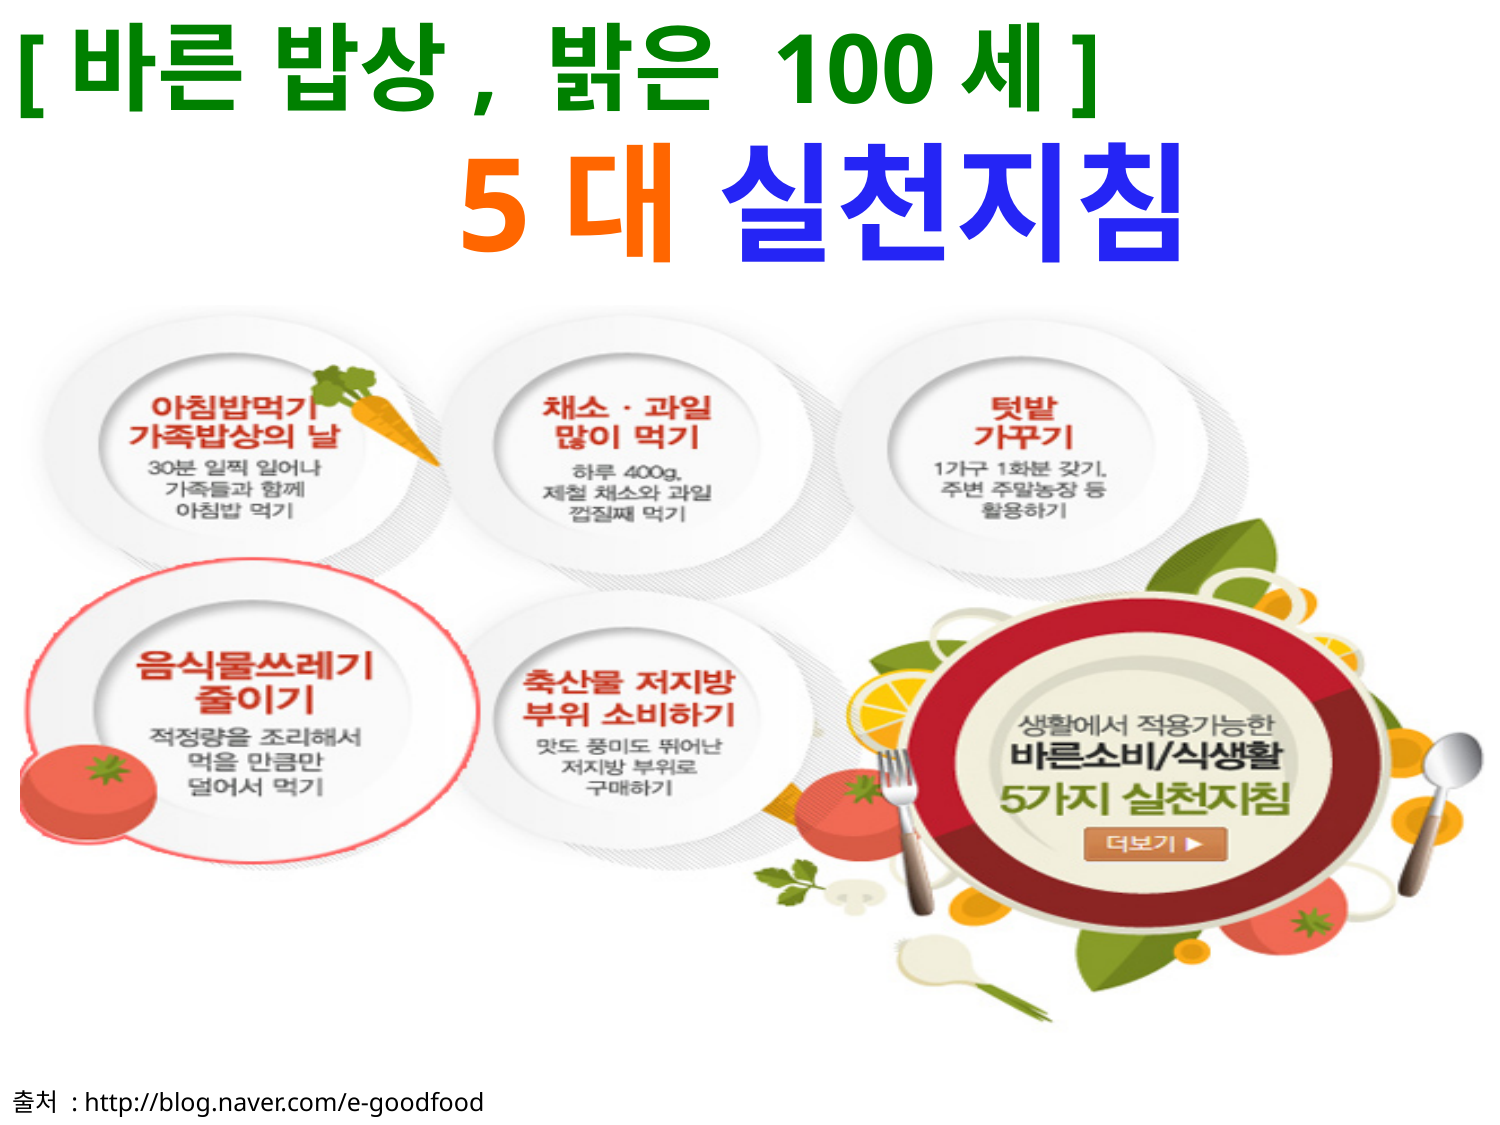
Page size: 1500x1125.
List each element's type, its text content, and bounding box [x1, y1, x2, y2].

text_box [바른 밥상, 밝은 100세] 5대 실천지침 [0, 0, 1500, 285]
picture [20, 305, 1498, 1057]
text_box 출처 : http://blog.naver.com/e-goodfood [0, 1079, 501, 1125]
